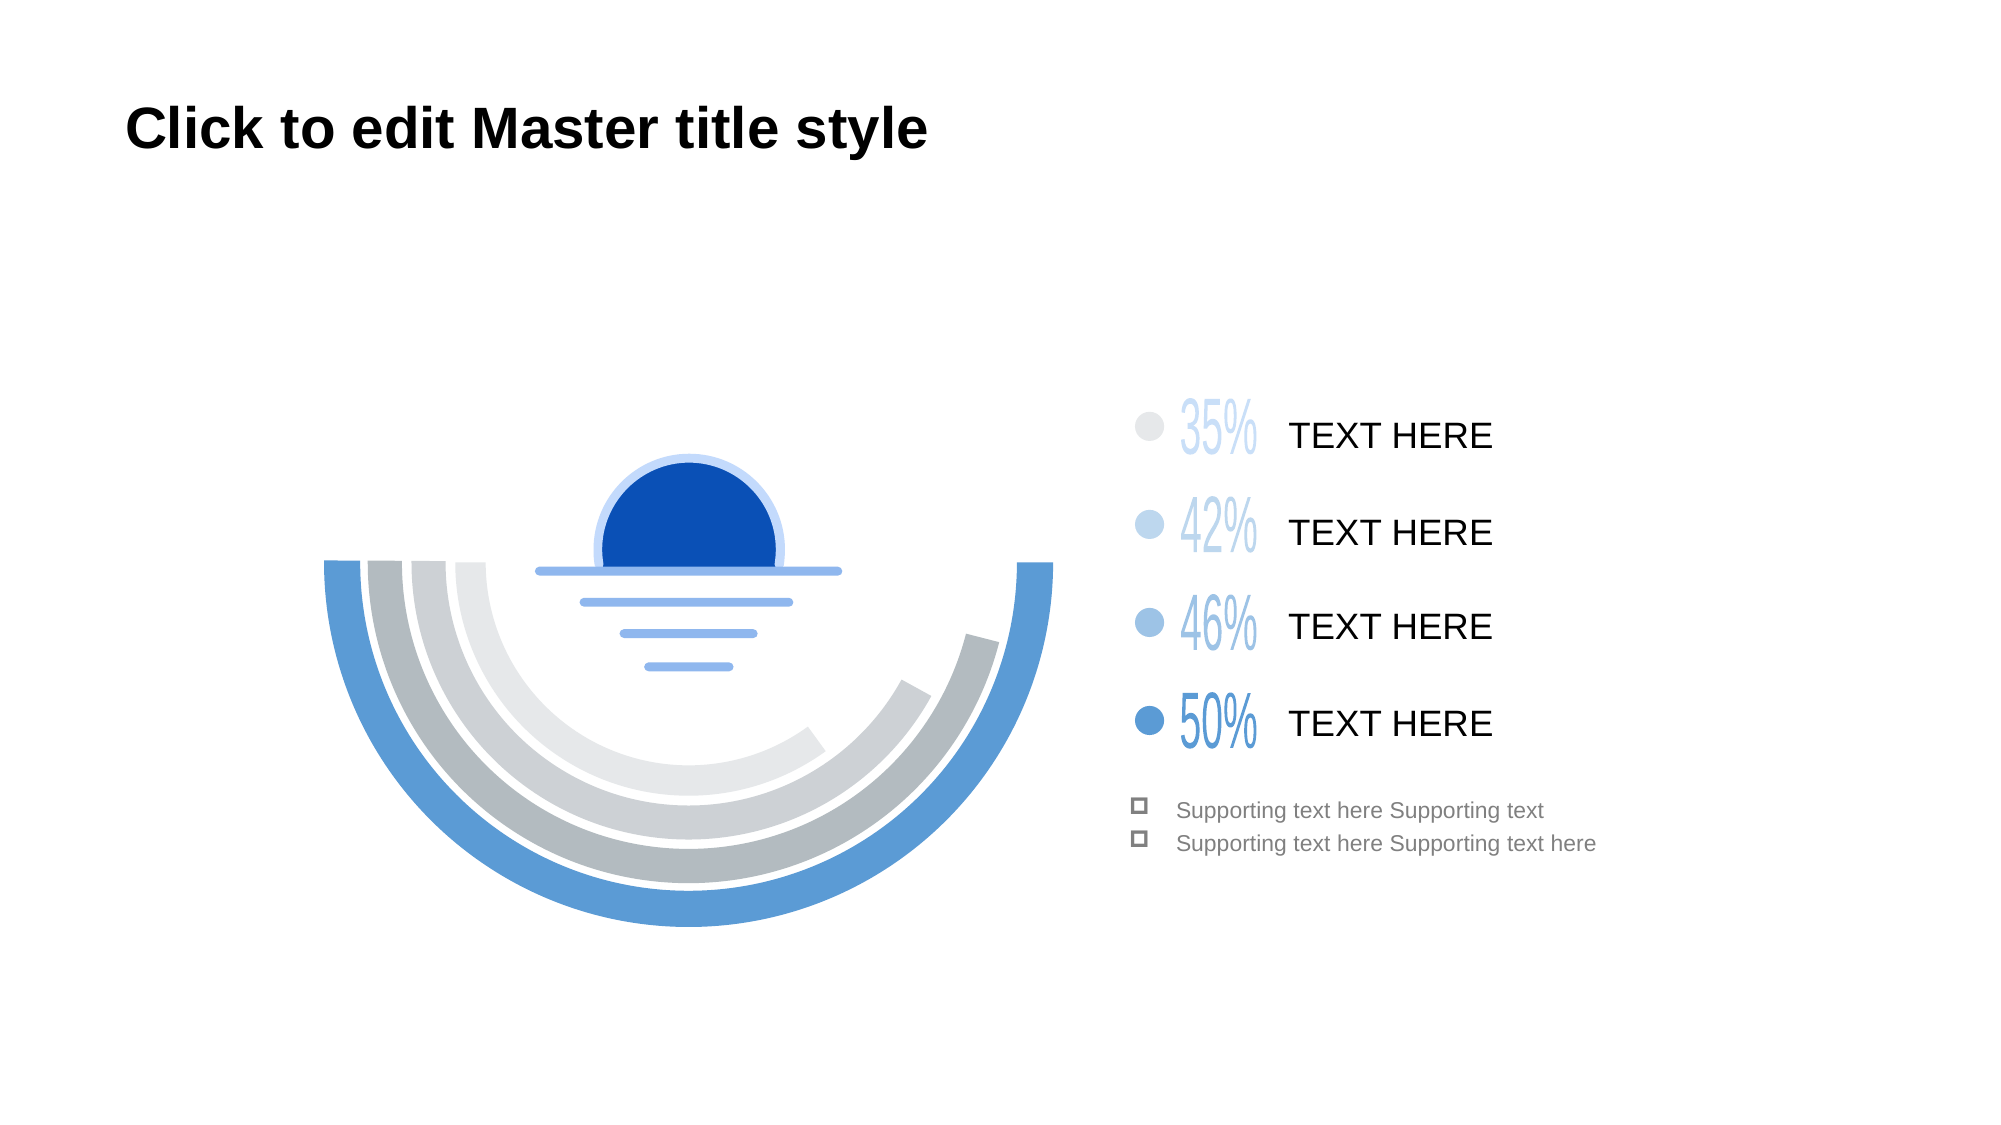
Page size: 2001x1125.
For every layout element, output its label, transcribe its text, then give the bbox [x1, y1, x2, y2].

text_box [324, 197, 1676, 927]
title Click to edit Master title style [109, 0, 1890, 169]
